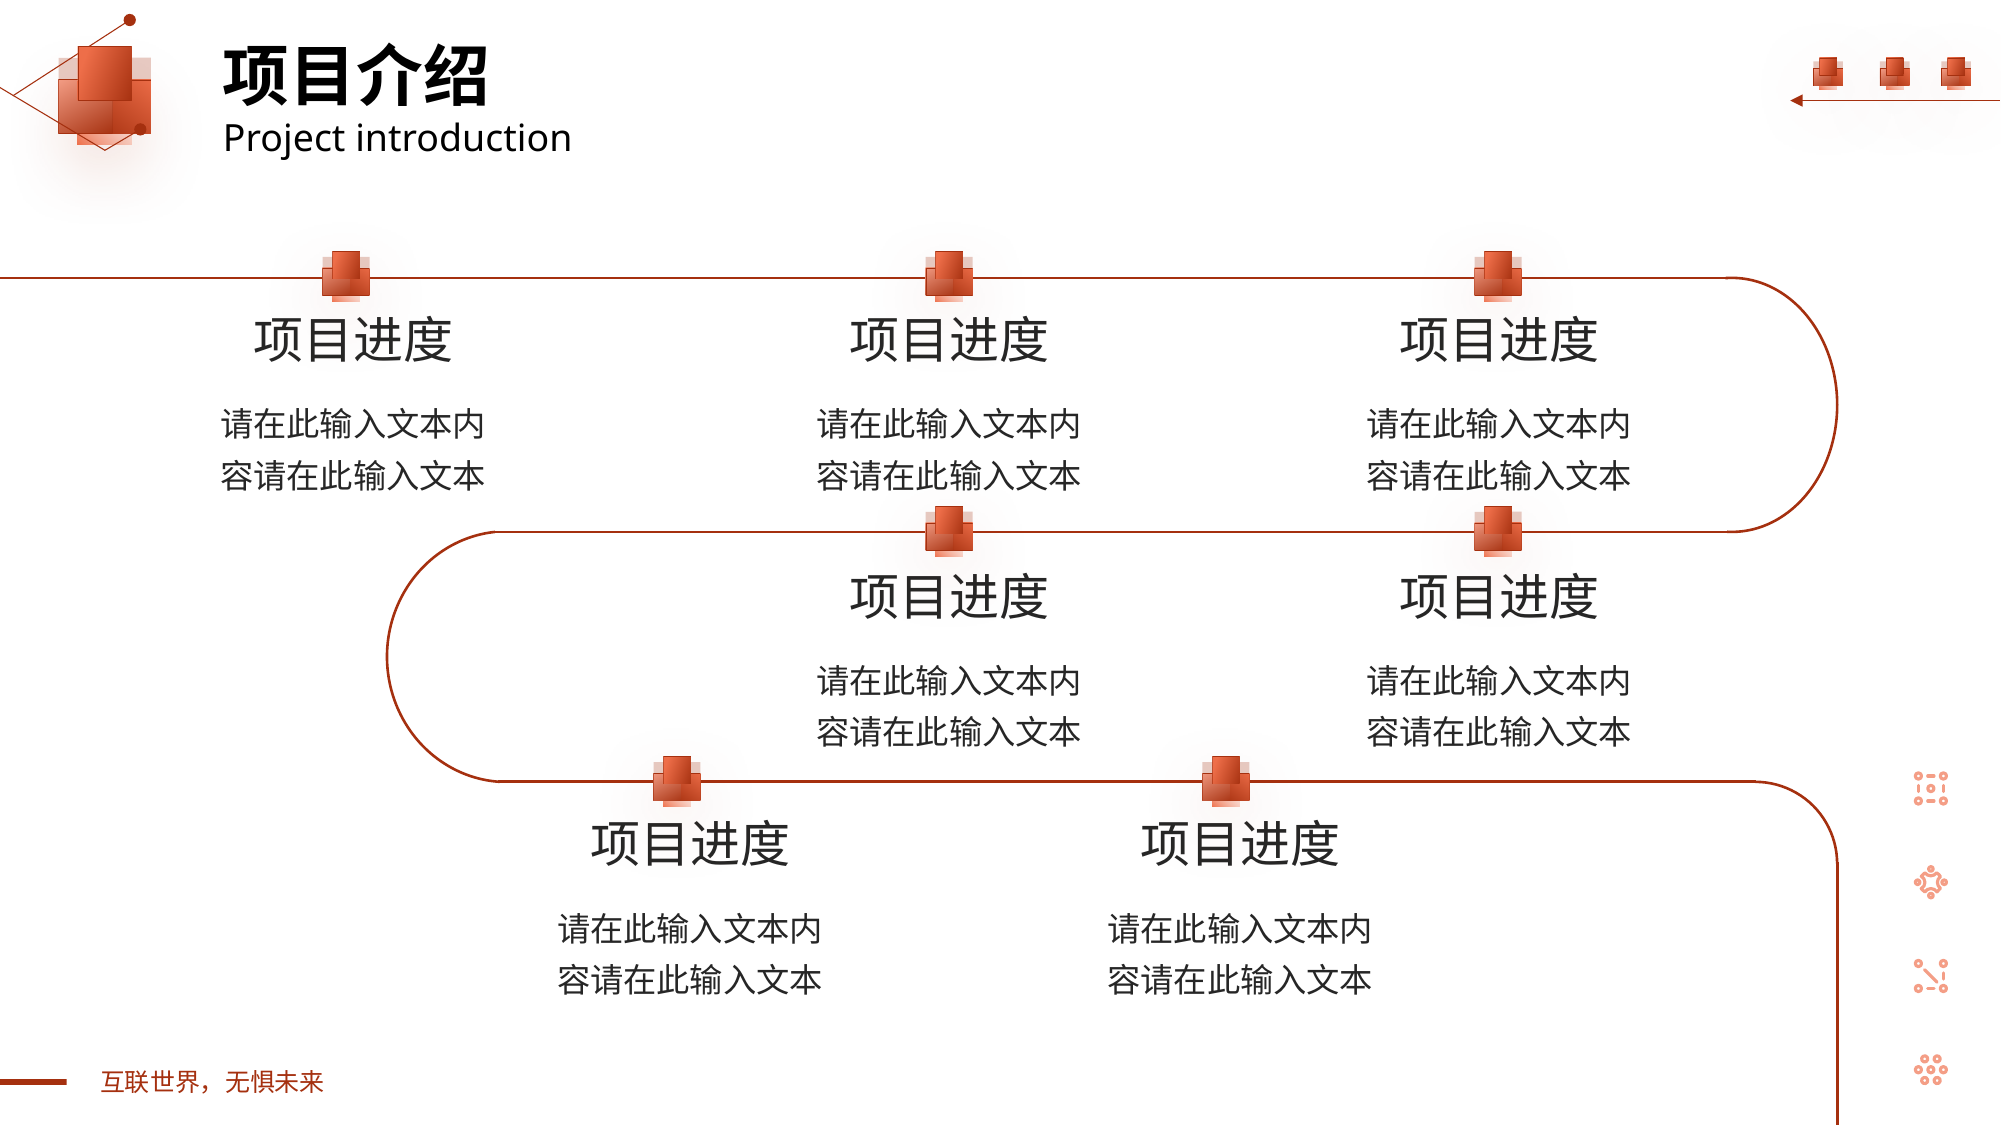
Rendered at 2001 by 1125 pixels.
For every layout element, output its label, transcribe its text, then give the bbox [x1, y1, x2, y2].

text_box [653, 756, 701, 807]
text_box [0, 277, 1838, 1125]
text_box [1336, 557, 1662, 756]
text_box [786, 557, 1112, 756]
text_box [1474, 506, 1522, 557]
list Project introduction [207, 111, 858, 168]
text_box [1202, 756, 1250, 807]
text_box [1077, 805, 1403, 1004]
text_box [925, 506, 973, 557]
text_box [322, 251, 370, 302]
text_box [1336, 301, 1662, 500]
list 项目介绍 [207, 35, 967, 124]
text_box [527, 805, 853, 1004]
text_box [925, 251, 973, 302]
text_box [190, 301, 516, 500]
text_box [786, 301, 1112, 500]
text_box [1474, 251, 1522, 302]
